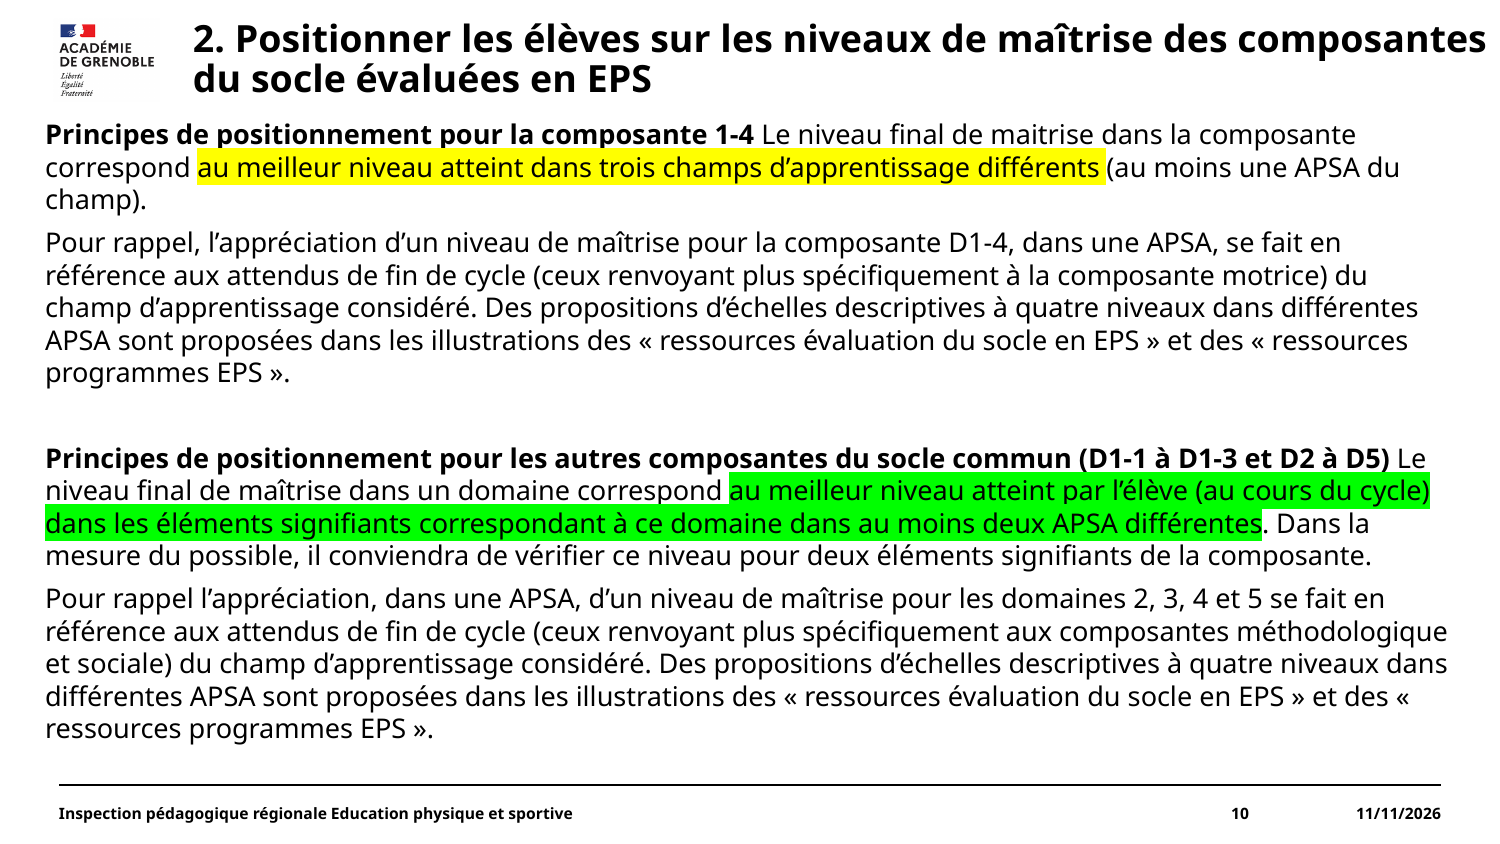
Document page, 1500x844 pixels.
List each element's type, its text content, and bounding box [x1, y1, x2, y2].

picture [53, 18, 160, 102]
slide_number 10 [1027, 784, 1249, 844]
title 2. Positionner les élèves sur les niveaux de maîtrise des composantes du socle évaluées en EPS [192, 20, 1500, 139]
list Principes de positionnement pour la composante 1-4 Le niveau final de maitrise dans la composante correspond au meilleur niveau atteint dans trois champs d’apprentissage différents (au moins une APSA du champ). Pour rappel, l’appréciation d’un niveau de maîtrise pour la composante D1-4, dans une APSA, se fait en référence aux attendus de fin de cycle (ceux renvoyant plus spécifiquement à la composante motrice) du champ d’apprentissage considéré. Des propositions d’échelles descriptives à quatre niveaux dans différentes APSA sont proposées dans les illustrations des « ressources évaluation du socle en EPS » et des « ressources programmes EPS ». Principes de positionnement pour les autres composantes du socle commun (D1-1 à D1-3 et D2 à D5) Le niveau final de maîtrise dans un domaine correspond au meilleur niveau atteint par l’élève (au cours du cycle) dans les éléments signifiants correspondant à ce domaine dans au moins deux APSA différentes. Dans la mesure du possible, il conviendra de vérifier ce niveau pour deux éléments signifiants de la composante. Pour rappel l’appréciation, dans une APSA, d’un niveau de maîtrise pour les domaines 2, 3, 4 et 5 se fait en référence aux attendus de fin de cycle (ceux renvoyant plus spécifiquement aux composantes méthodologique et sociale) du champ d’apprentissage considéré. Des propositions d’échelles descriptives à quatre niveaux dans différentes APSA sont proposées dans les illustrations des « ressources évaluation du socle en EPS » et des « ressources programmes EPS ». [45, 117, 1459, 734]
footer Inspection pédagogique régionale Education physique et sportive [59, 784, 1027, 844]
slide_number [1249, 784, 1441, 844]
